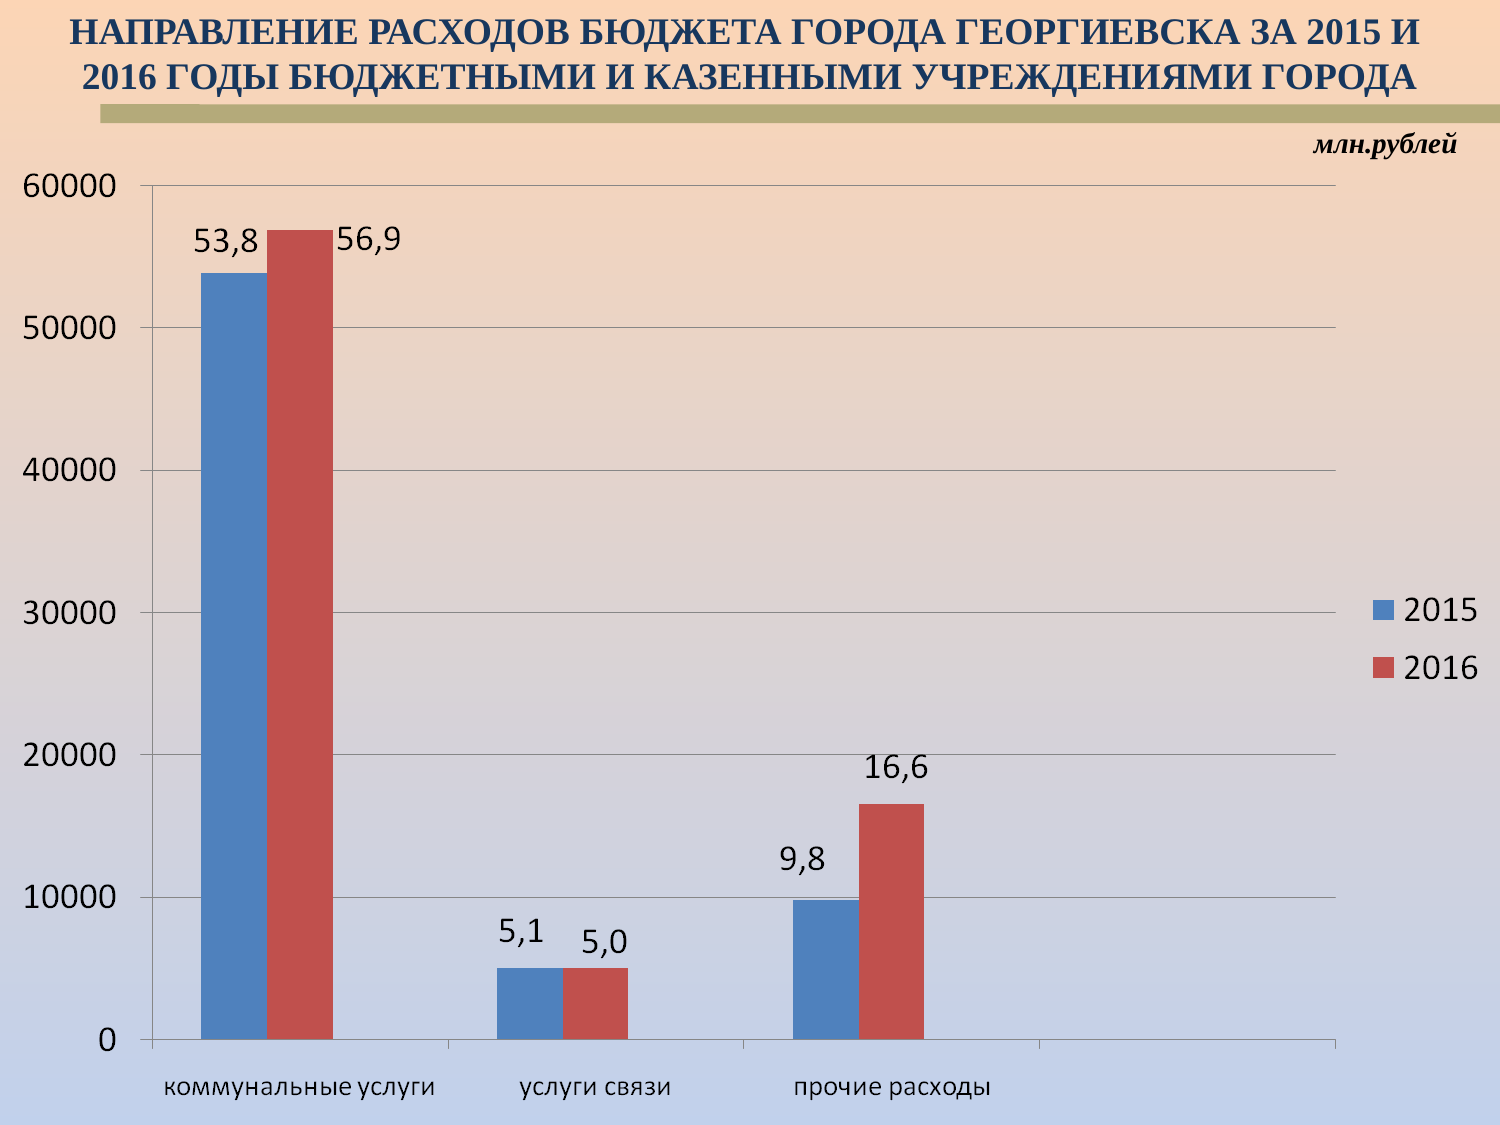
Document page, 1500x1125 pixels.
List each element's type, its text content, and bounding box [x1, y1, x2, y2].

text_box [0, 152, 1500, 1125]
text_box НАПРАВЛЕНИЕ РАСХОДОВ БЮДЖЕТА ГОРОДА ГЕОРГИЕВСКА ЗА 2015 И 2016 ГОДЫ БЮДЖЕТНЫМИ И КАЗЕННЫМИ УЧРЕЖДЕНИЯМИ ГОРОДА [0, 0, 1500, 105]
text_box млн.рублей [1299, 120, 1500, 152]
